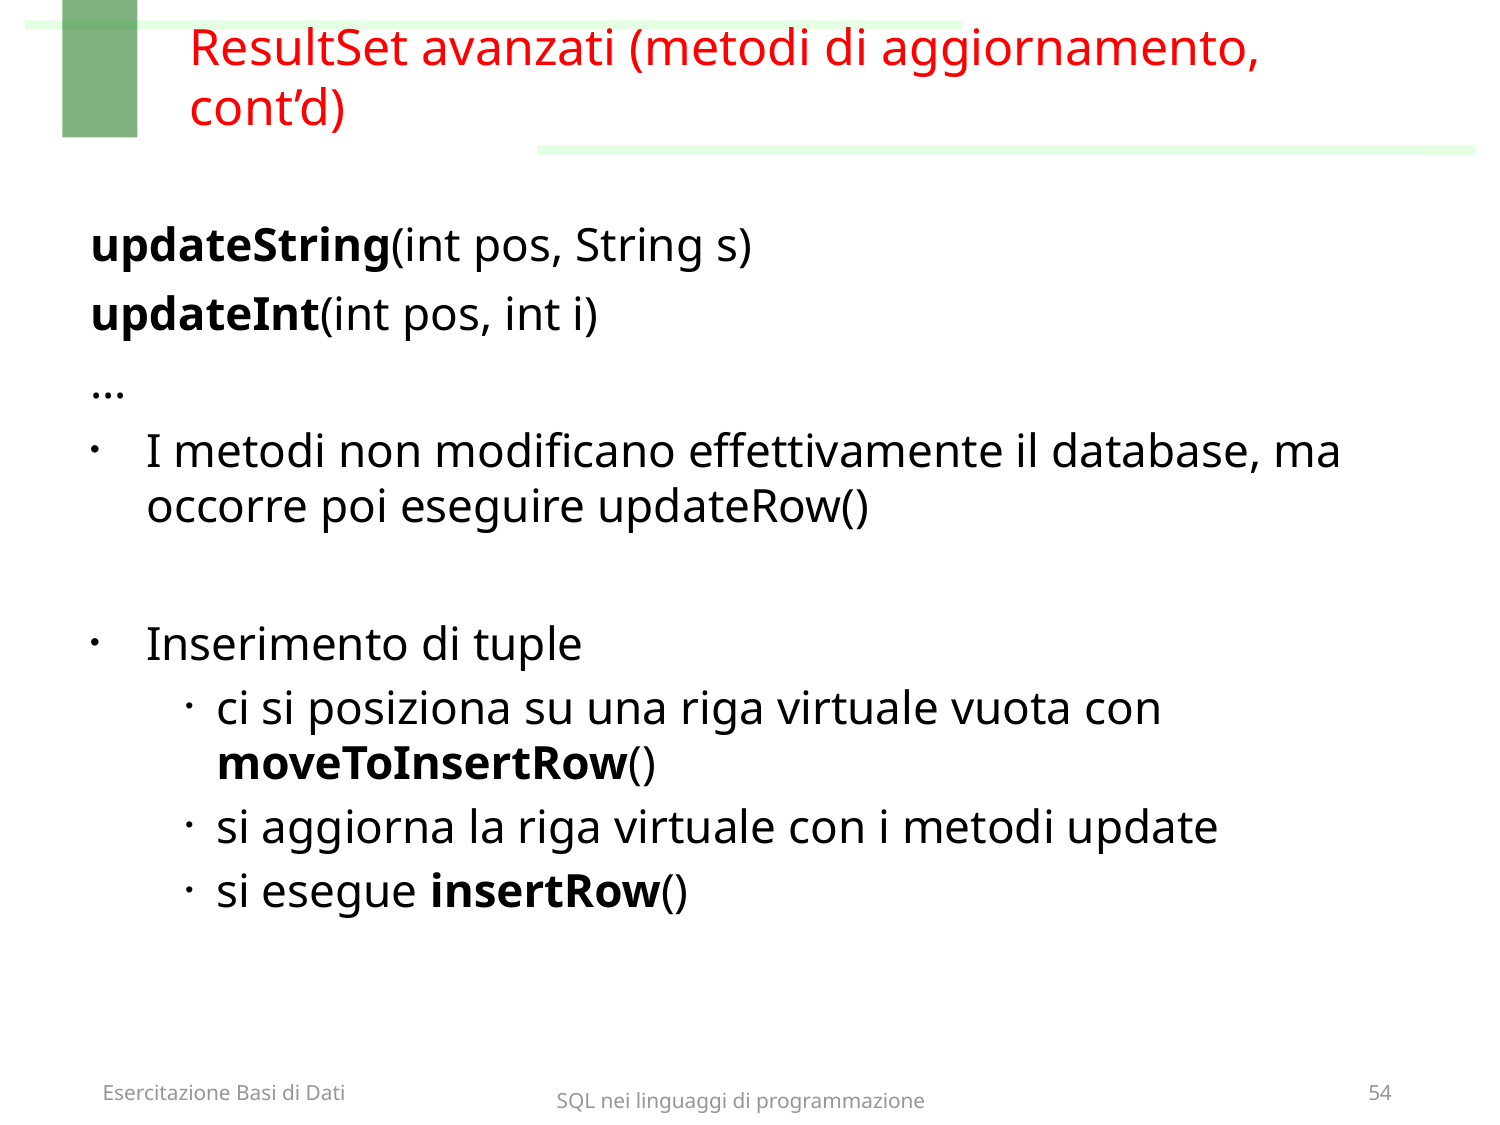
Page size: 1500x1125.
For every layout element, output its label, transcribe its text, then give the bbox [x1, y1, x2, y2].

title ResultSet avanzati (metodi di aggiornamento, cont’d) [174, 24, 1425, 125]
footer SQL nei linguaggi di programmazione [425, 1082, 1057, 1120]
list updateString(int pos, String s) updateInt(int pos, int i) … I metodi non modificano effettivamente il database, ma occorre poi eseguire updateRow() Inserimento di tuple ci si posiziona su una riga virtuale vuota con moveToInsertRow() si aggiorna la riga virtuale con i metodi update si esegue insertRow() [75, 208, 1425, 963]
